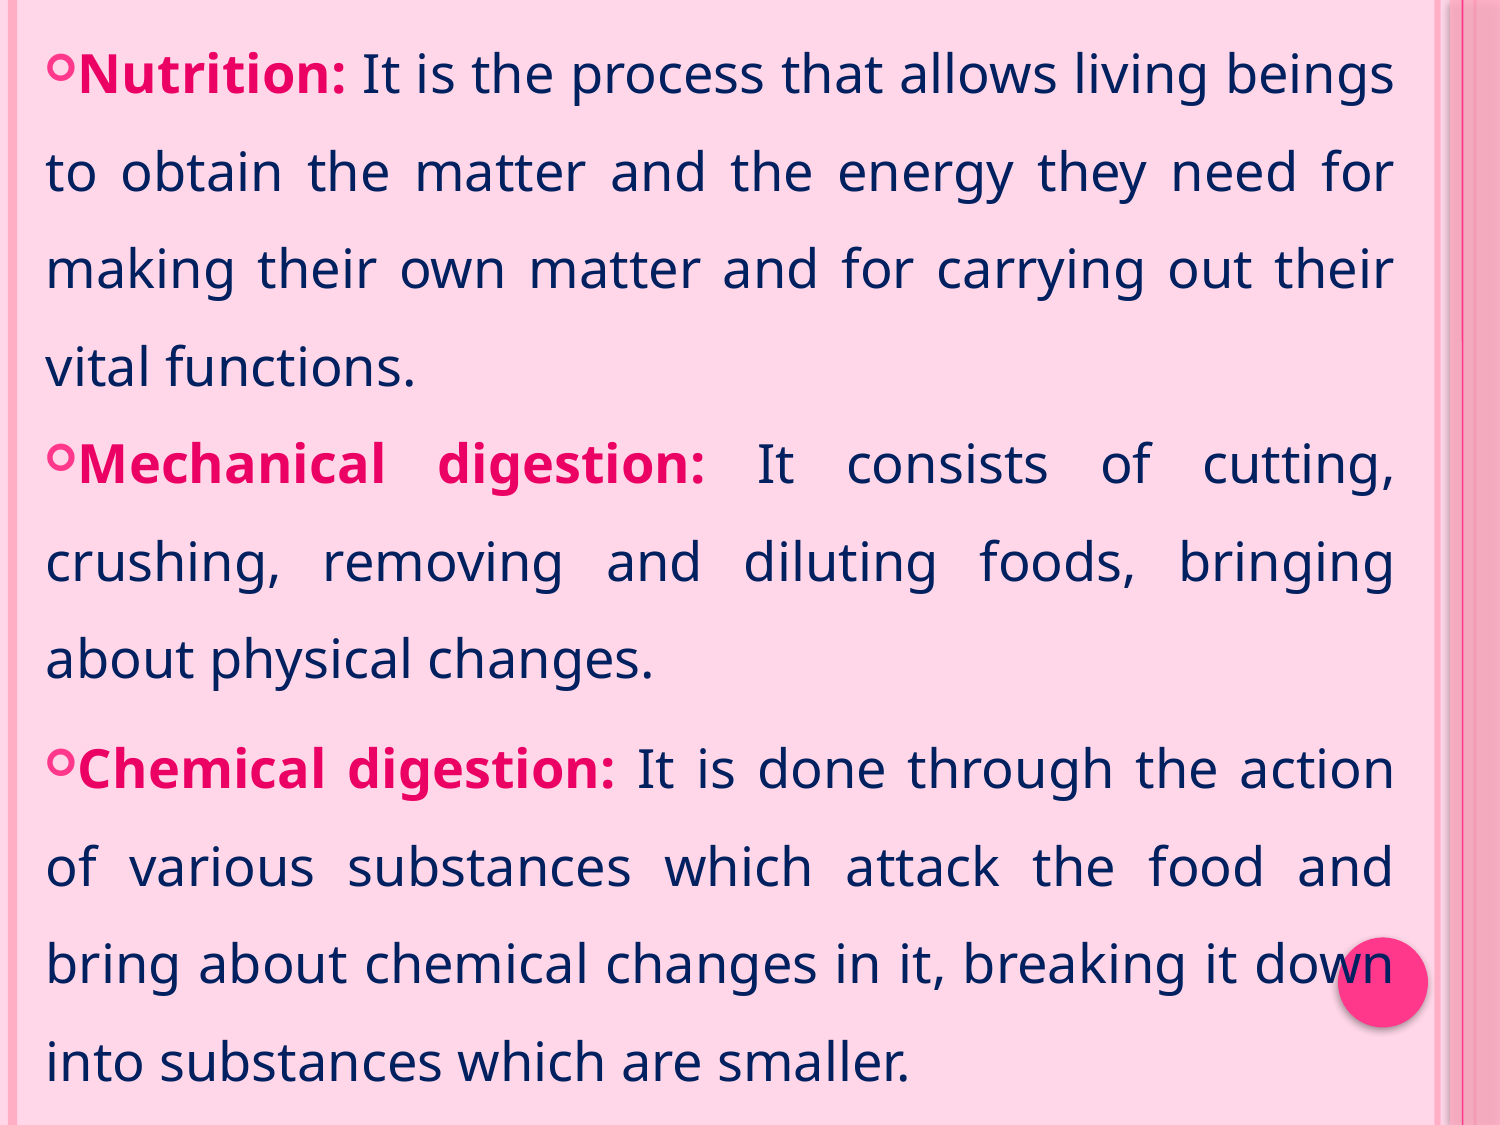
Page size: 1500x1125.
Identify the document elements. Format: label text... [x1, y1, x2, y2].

list Nutrition: It is the process that allows living beings to obtain the matter and the energy they need for making their own matter and for carrying out their vital functions. Mechanical digestion: It consists of cutting, crushing, removing and diluting foods, bringing about physical changes. Chemical digestion: It is done through the action of various substances which attack the food and bring about chemical changes in it, breaking it down into substances which are smaller. [29, 0, 1412, 1106]
